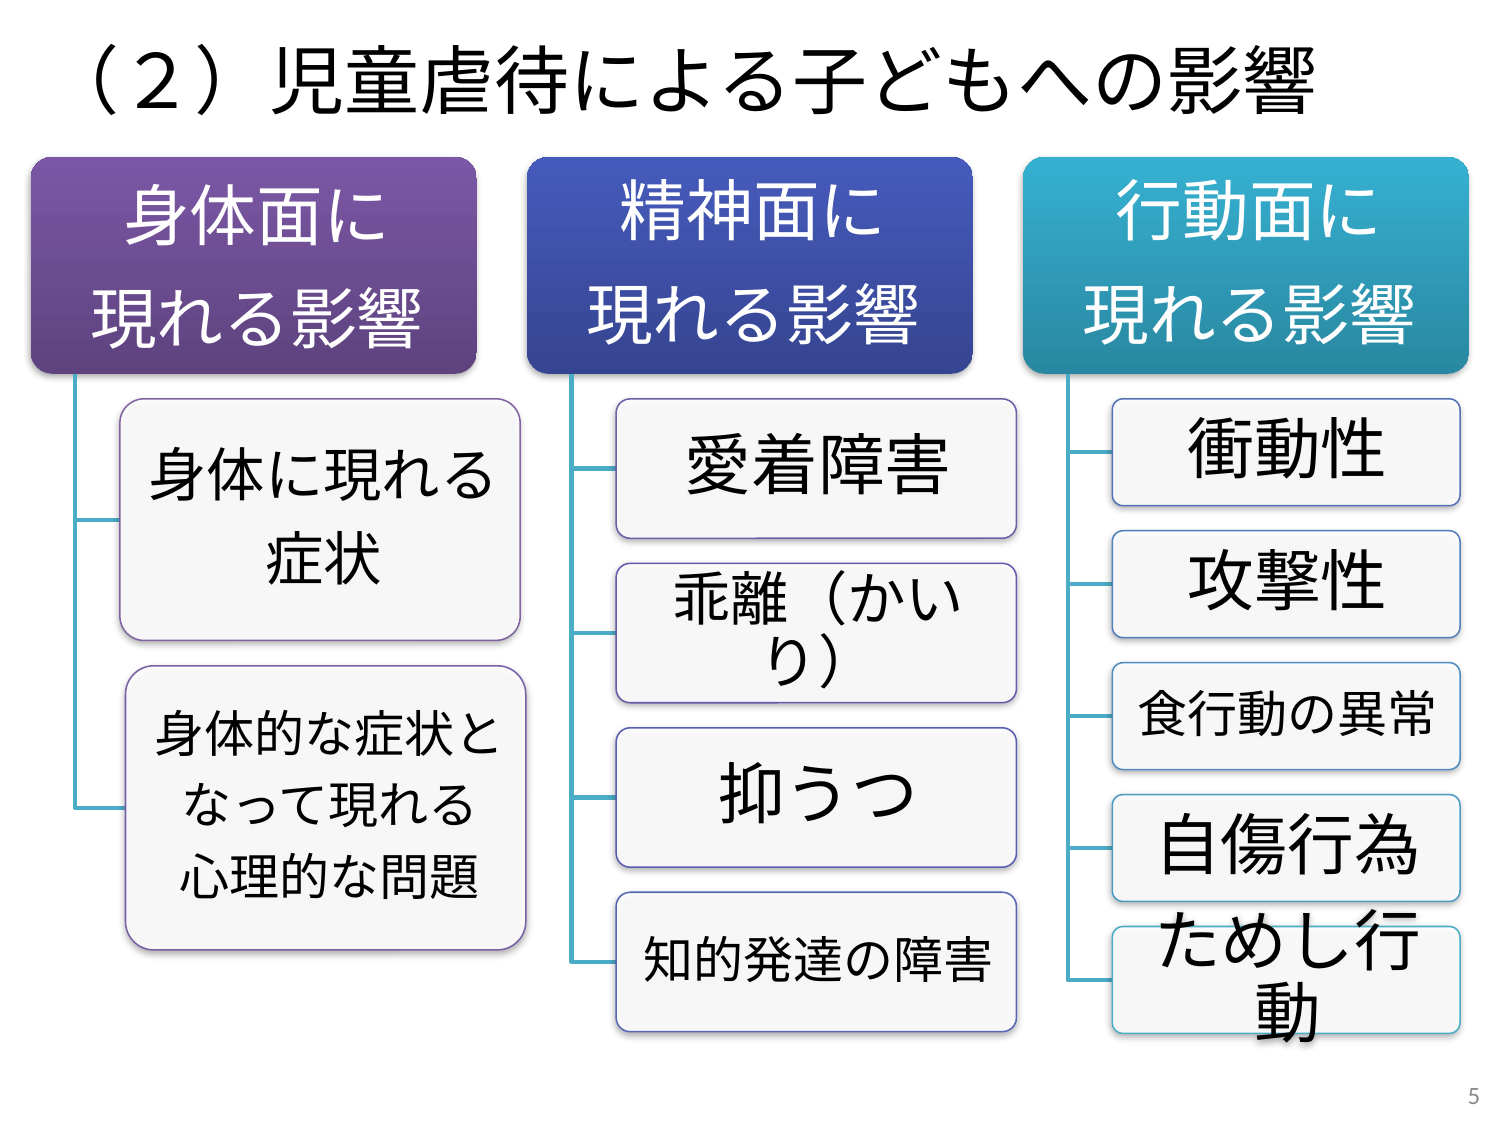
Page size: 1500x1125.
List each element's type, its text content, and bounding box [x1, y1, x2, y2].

title （２）児童虐待による子どもへの影響 [29, 30, 1425, 126]
slide_number 5 [1145, 1065, 1496, 1125]
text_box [29, 147, 1471, 1043]
